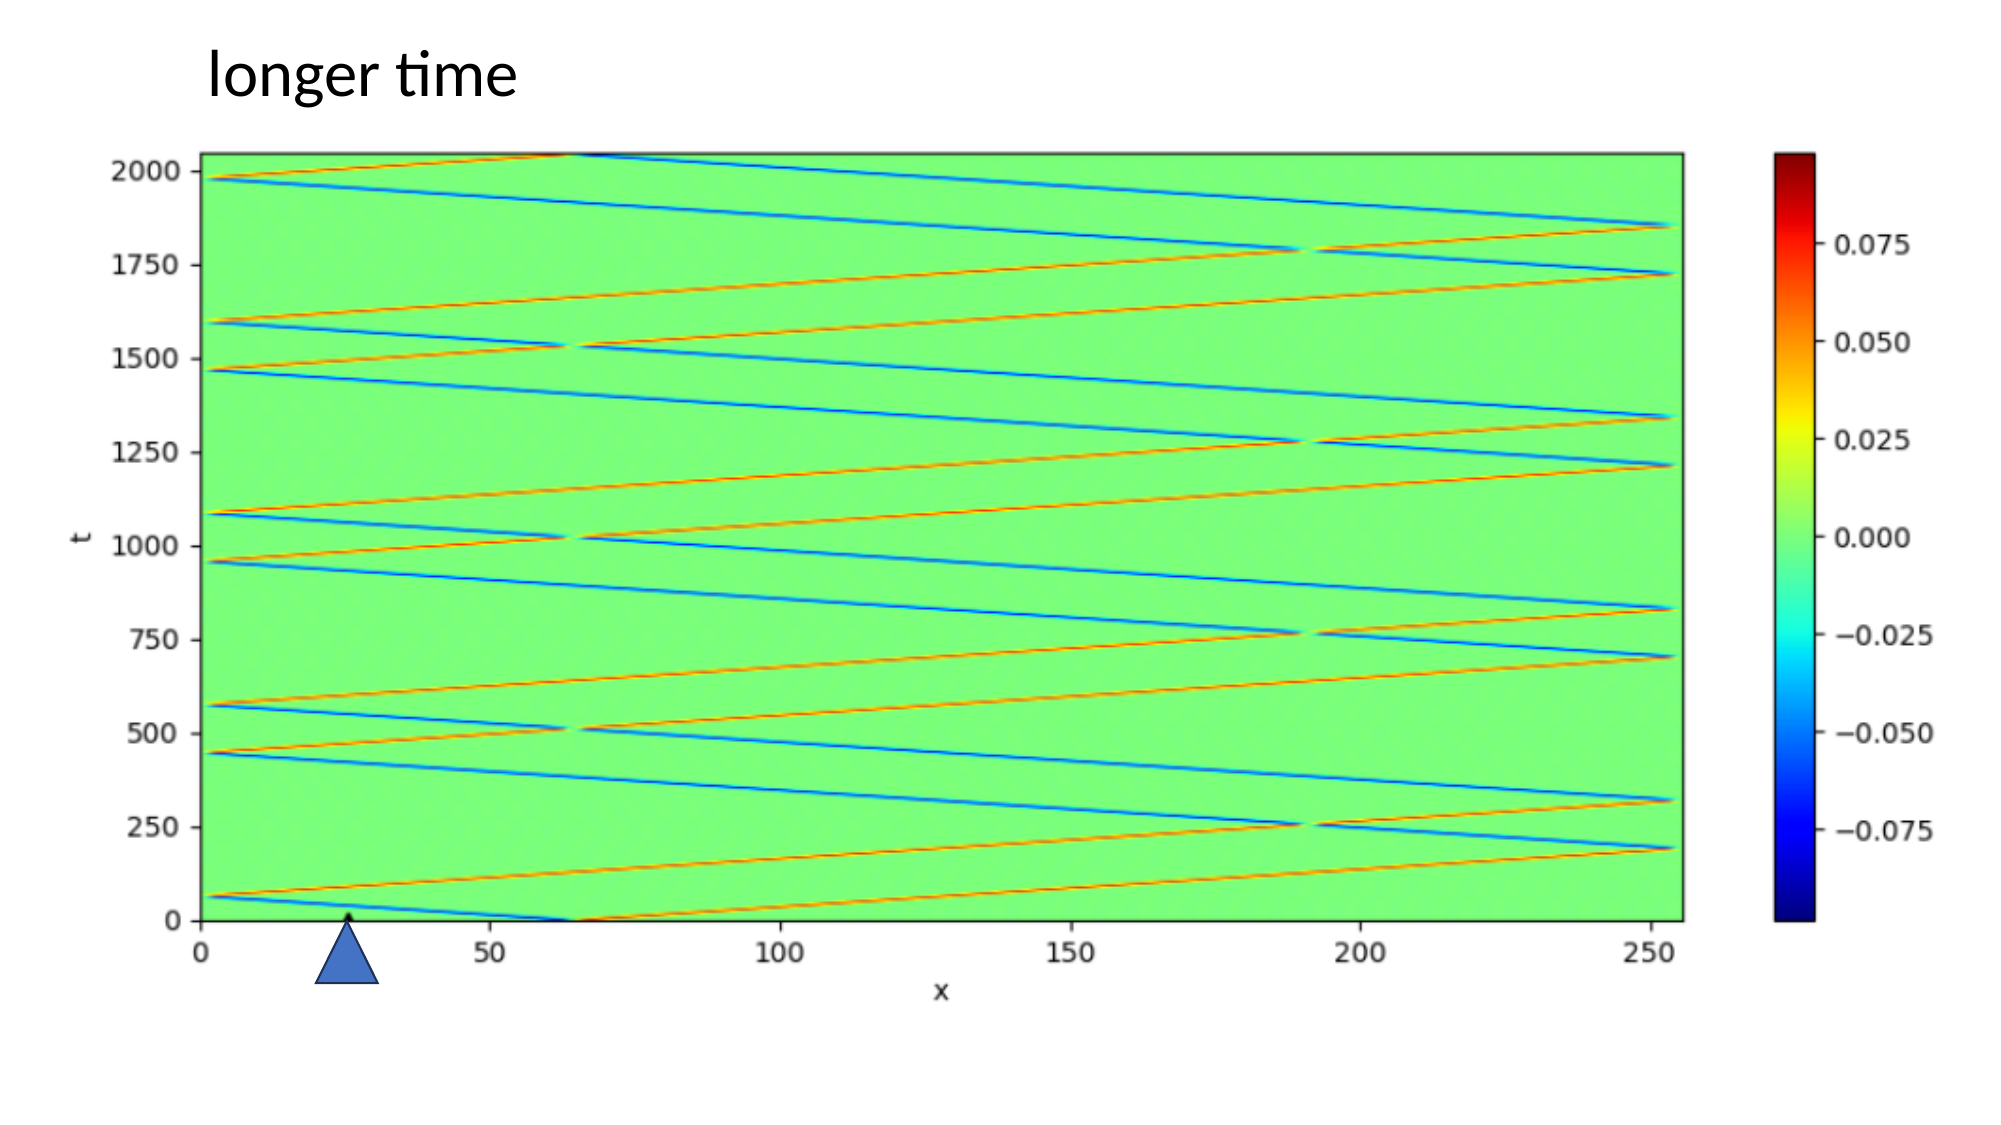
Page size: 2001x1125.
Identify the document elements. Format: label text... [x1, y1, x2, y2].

picture [33, 140, 1967, 1007]
text_box longer time [151, 22, 576, 118]
